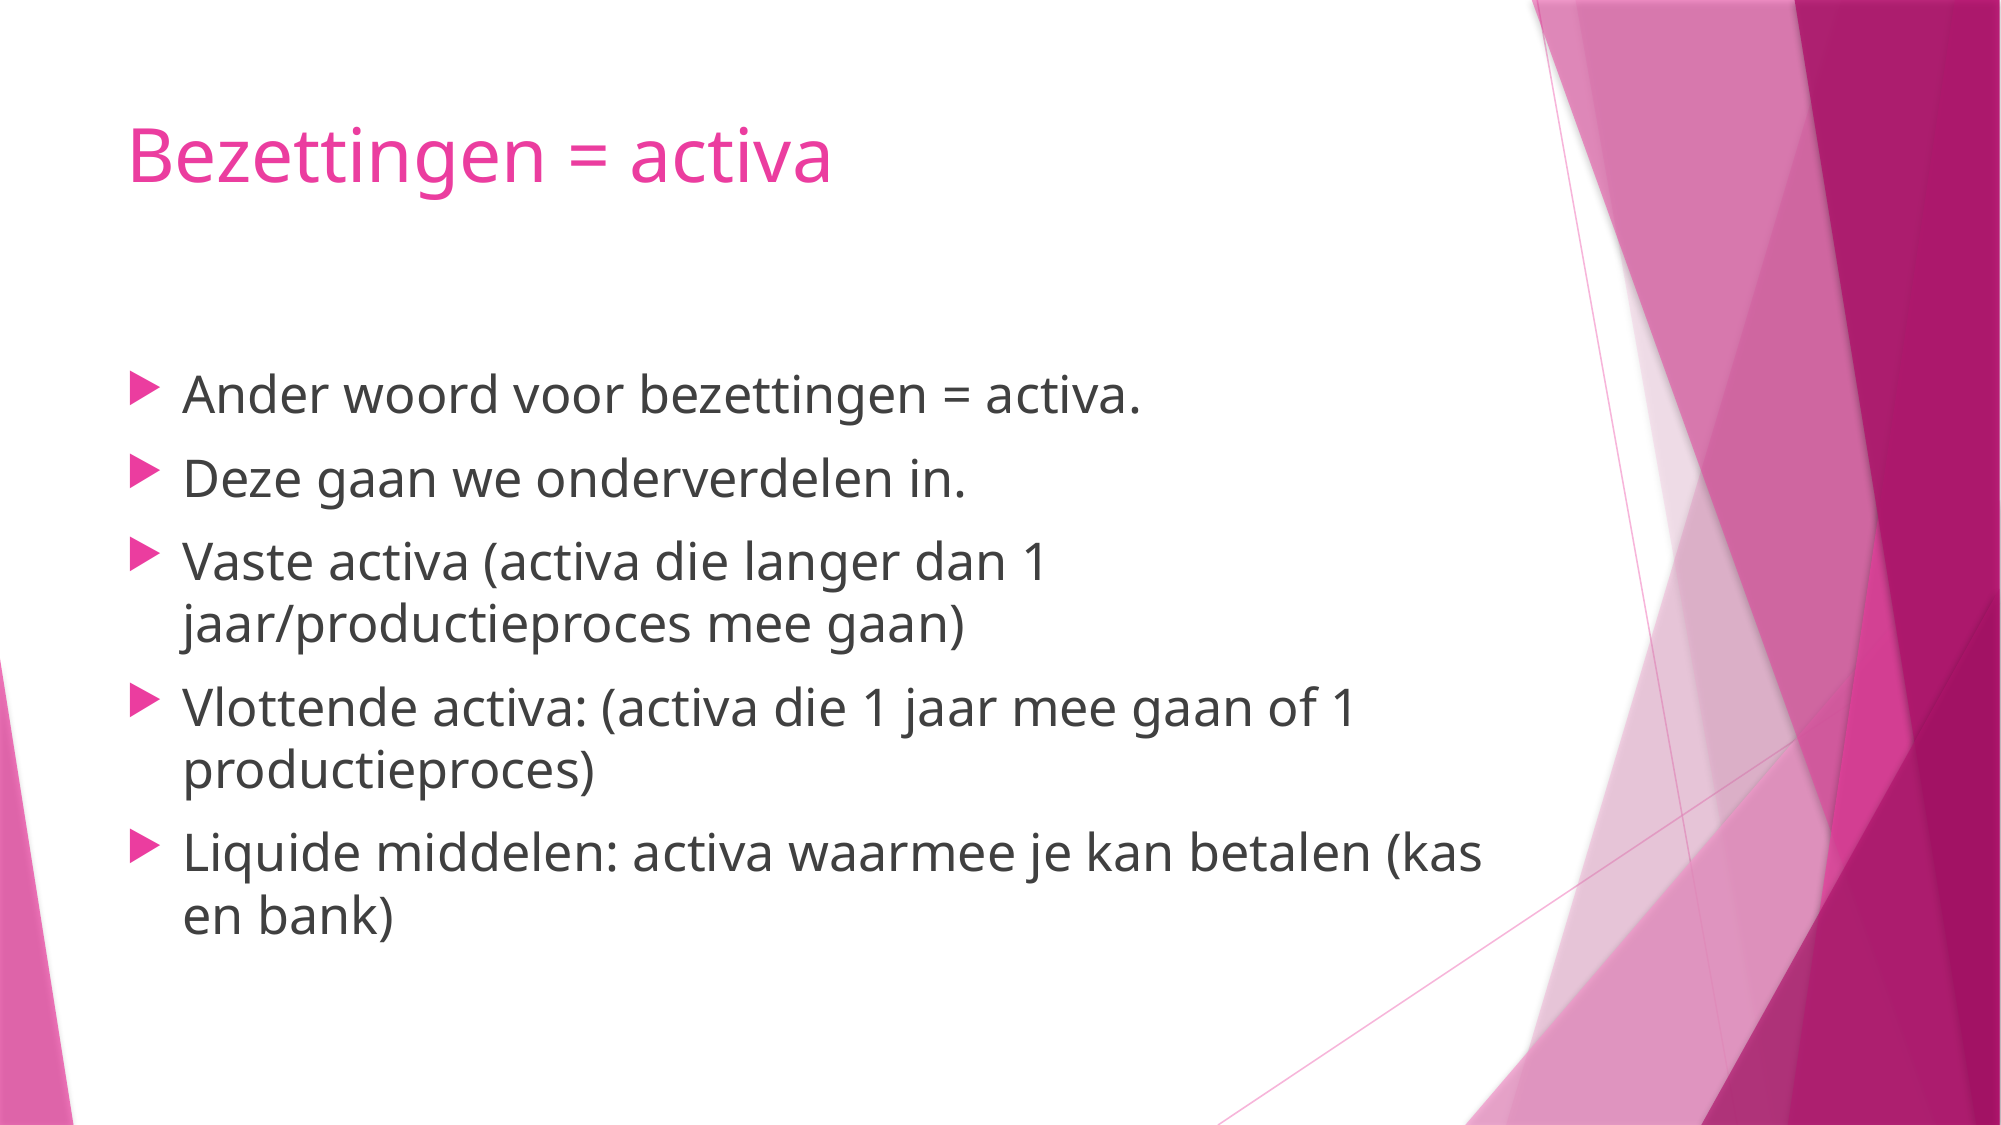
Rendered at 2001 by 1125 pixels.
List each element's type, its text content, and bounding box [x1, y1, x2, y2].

title Bezettingen = activa [111, 99, 1522, 317]
list Ander woord voor bezettingen = activa. Deze gaan we onderverdelen in. Vaste activa (activa die langer dan 1 jaar/productieproces mee gaan) Vlottende activa: (activa die 1 jaar mee gaan of 1 productieproces) Liquide middelen: activa waarmee je kan betalen (kas en bank) [111, 354, 1522, 992]
